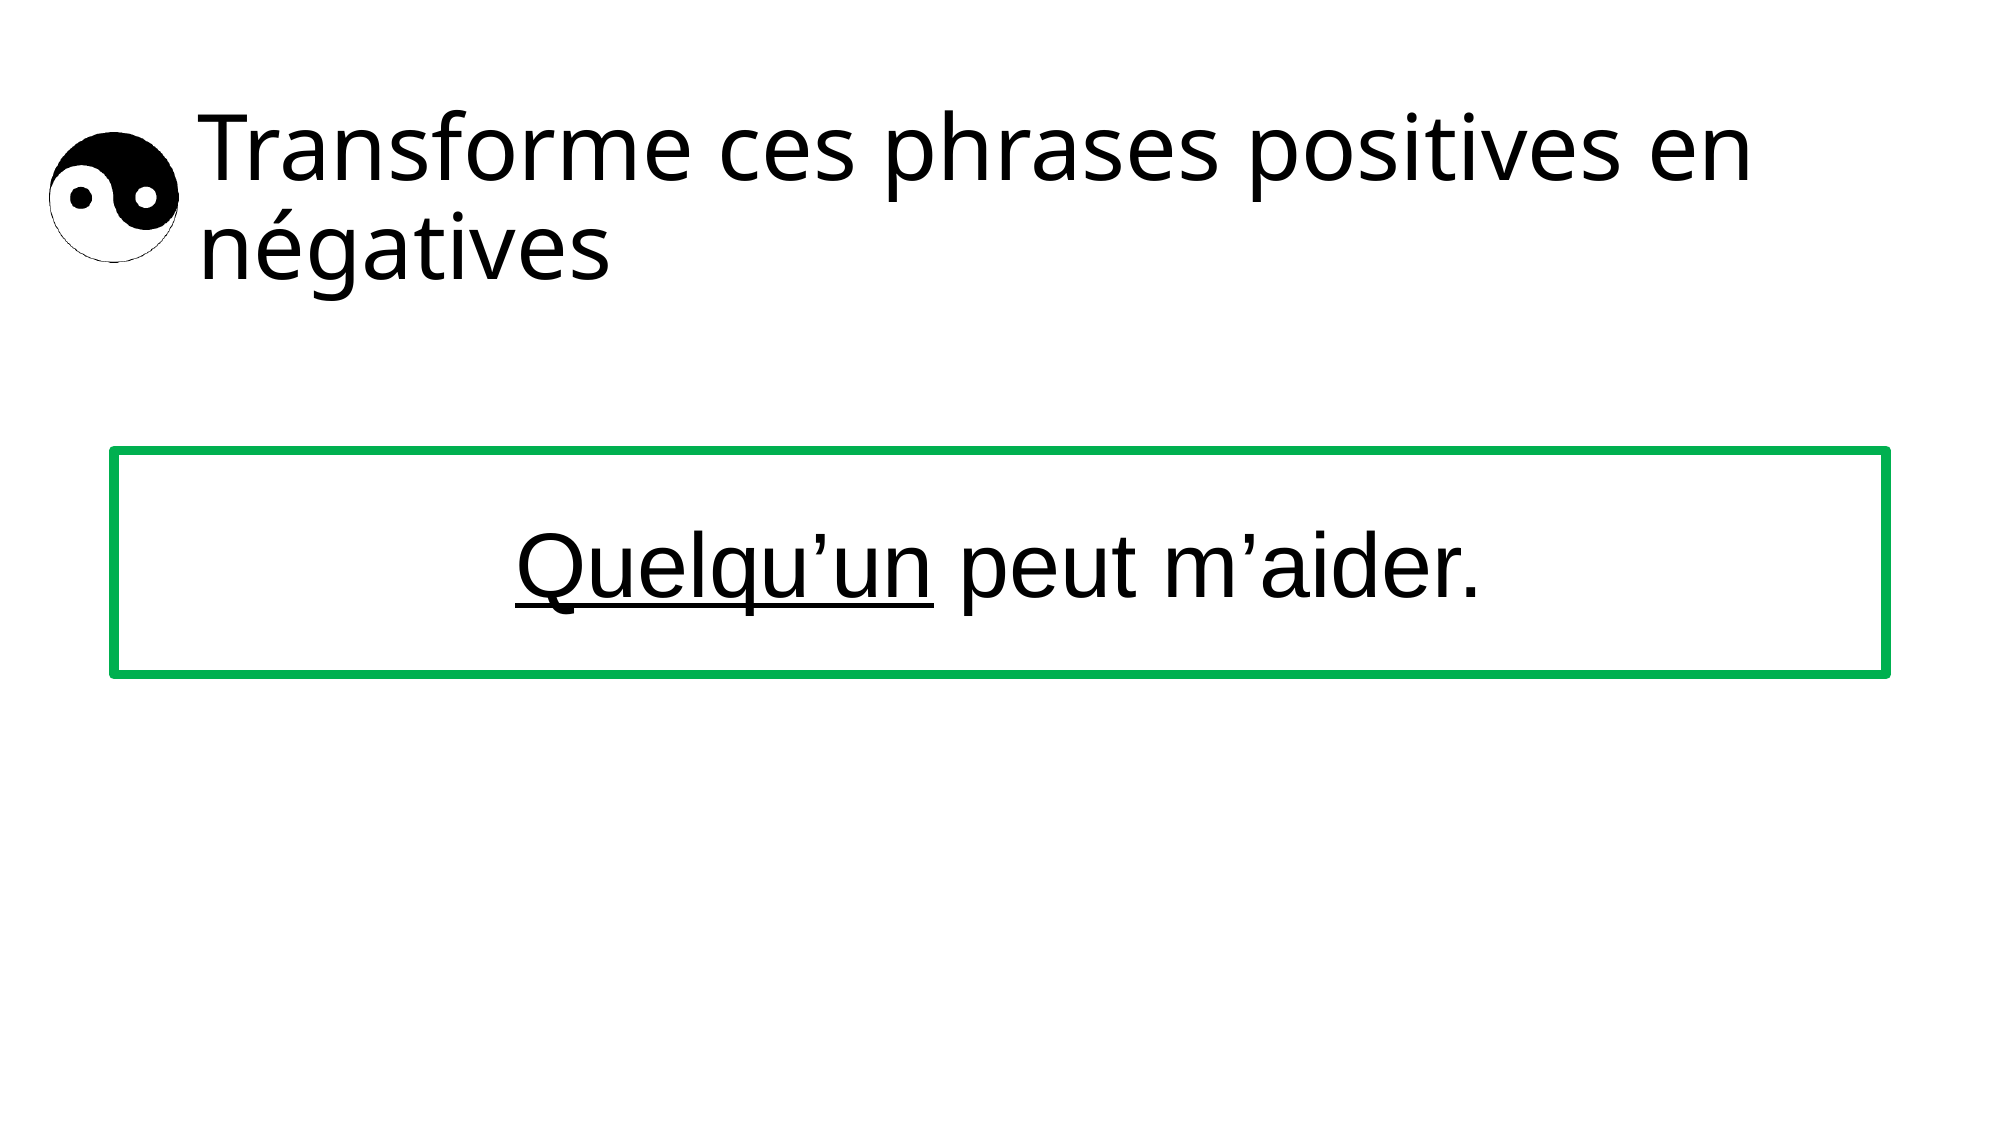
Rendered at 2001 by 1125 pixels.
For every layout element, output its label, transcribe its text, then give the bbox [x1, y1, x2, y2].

picture [45, 129, 182, 266]
title Transforme ces phrases positives en négatives [182, 134, 1954, 266]
list Quelqu’un peut m’aider. [114, 450, 1886, 675]
